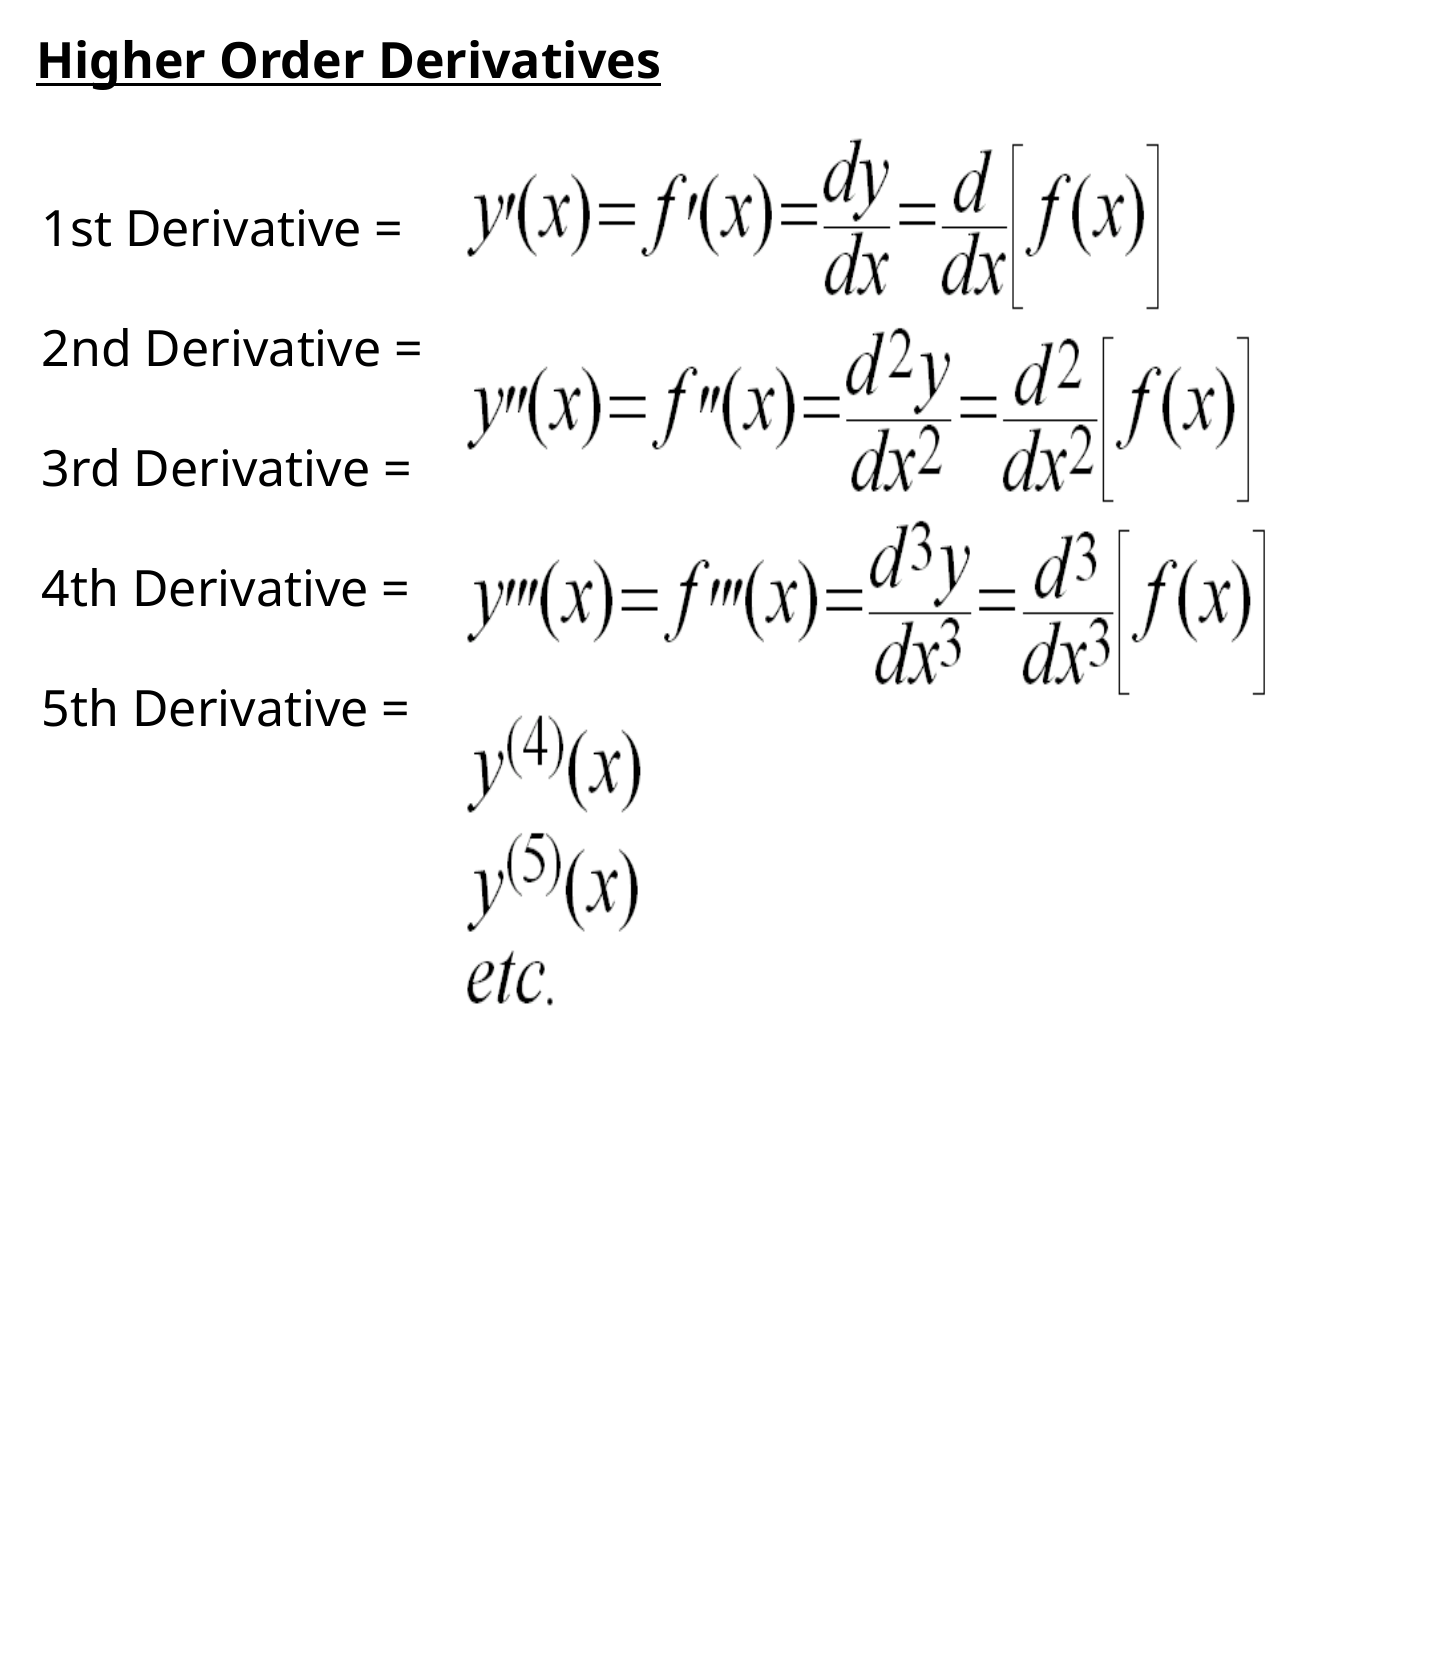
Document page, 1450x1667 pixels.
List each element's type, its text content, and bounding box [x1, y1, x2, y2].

picture [465, 133, 1269, 1009]
text_box 1st Derivative = 2nd Derivative = 3rd Derivative = 4th Derivative = 5th Derivative = [27, 189, 460, 744]
text_box Higher Order Derivatives [21, 21, 729, 97]
